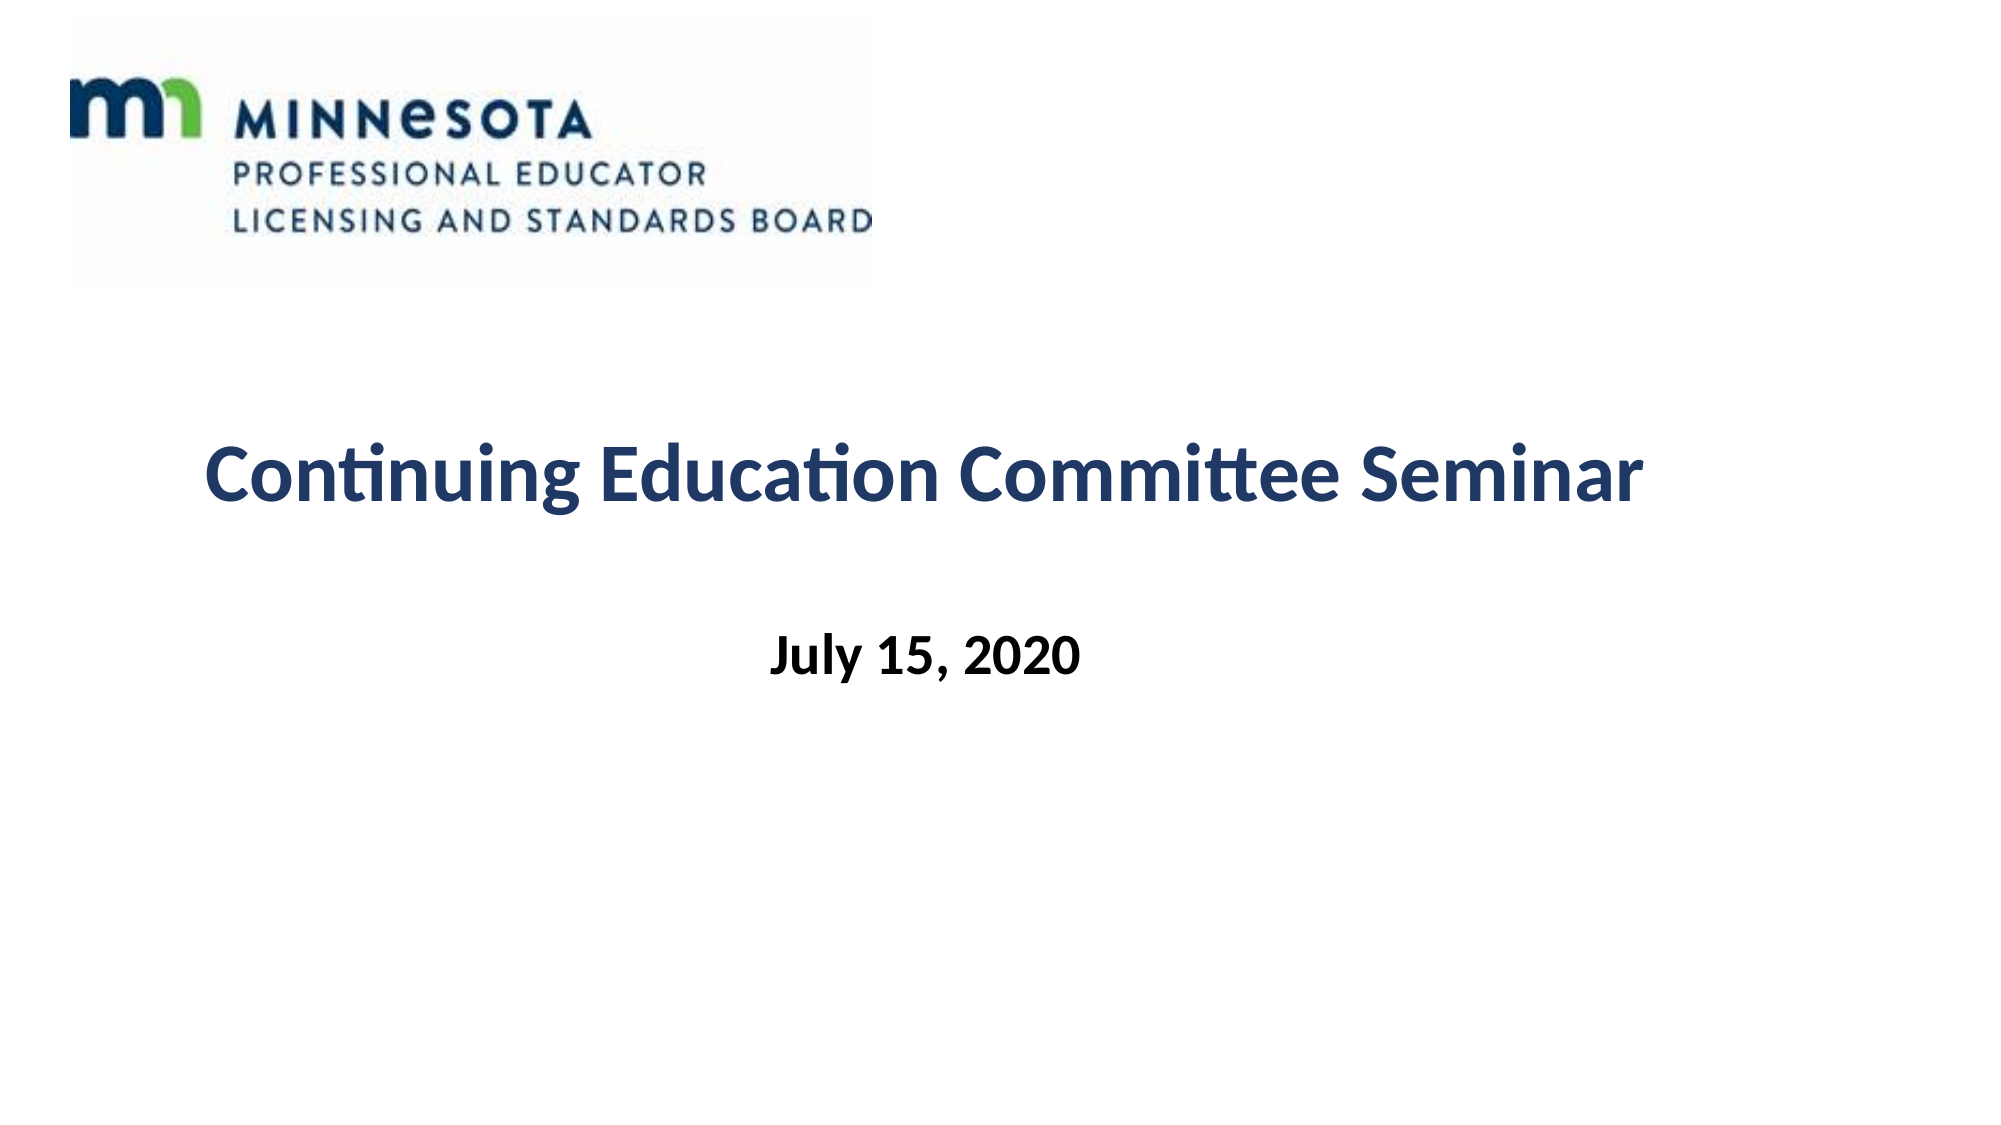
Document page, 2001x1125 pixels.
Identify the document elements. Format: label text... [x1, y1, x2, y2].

picture [70, 18, 872, 293]
subtitle Continuing Education Committee Seminar July 15, 2020 [62, 421, 1790, 916]
